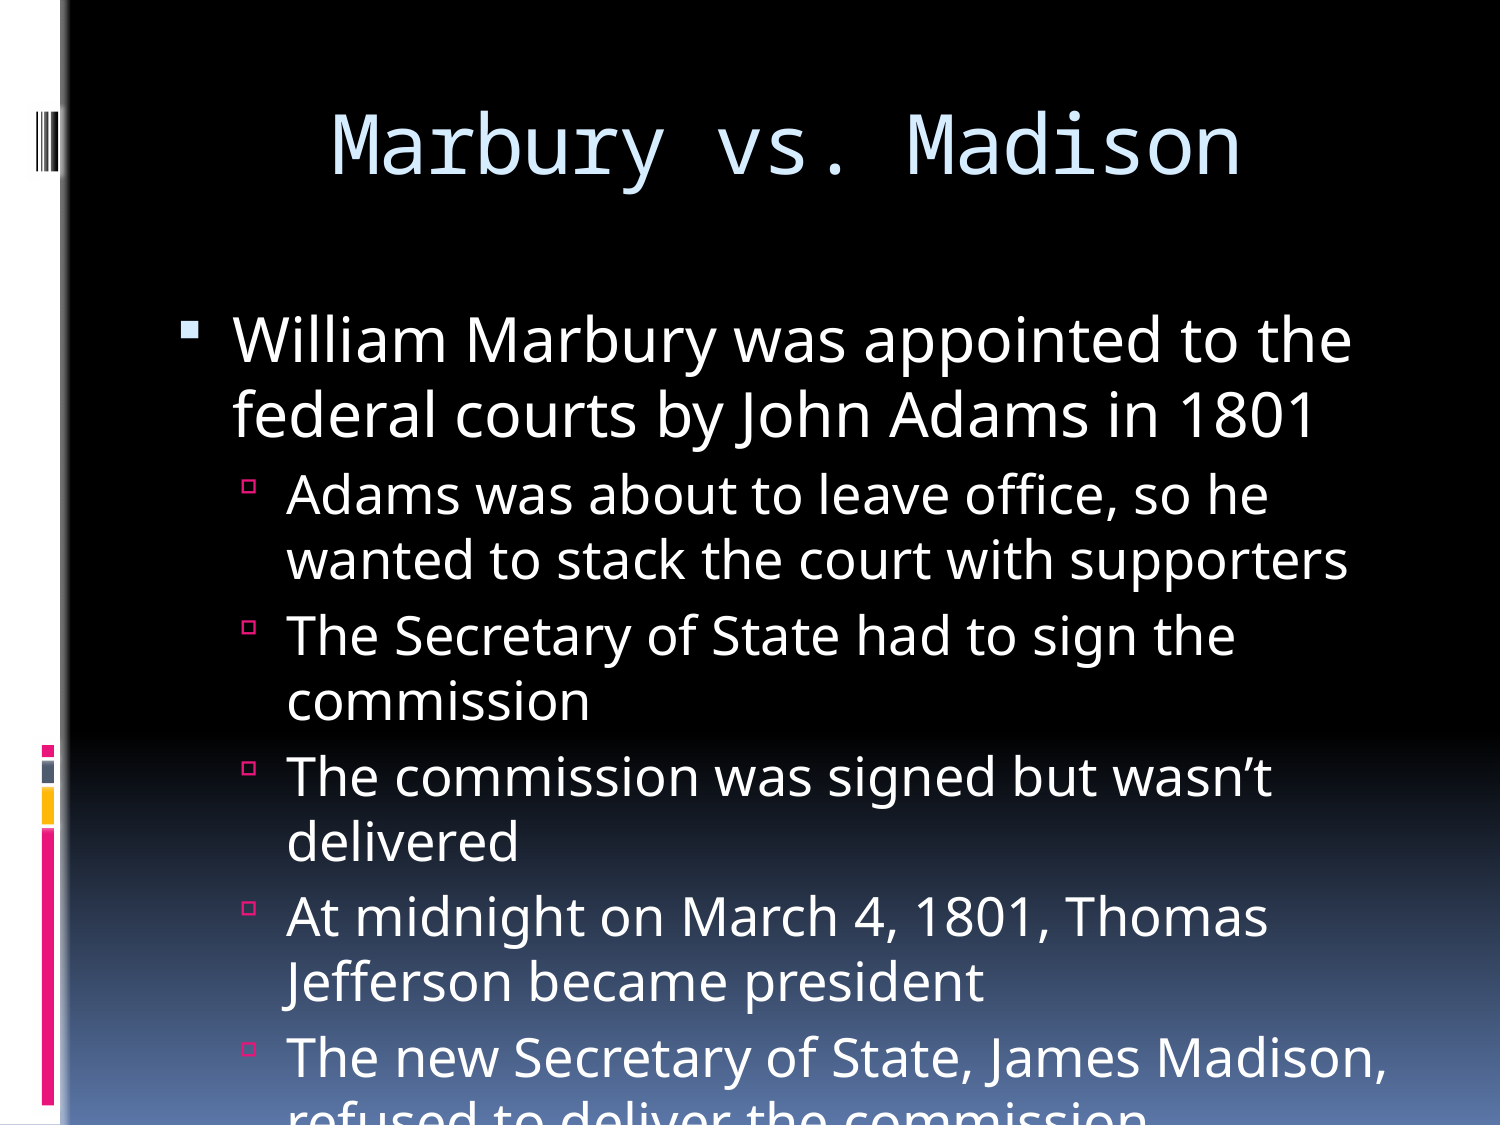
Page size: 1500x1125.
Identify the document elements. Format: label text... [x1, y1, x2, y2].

list William Marbury was appointed to the federal courts by John Adams in 1801 Adams was about to leave office, so he wanted to stack the court with supporters The Secretary of State had to sign the commission The commission was signed but wasn’t delivered At midnight on March 4, 1801, Thomas Jefferson became president The new Secretary of State, James Madison, refused to deliver the commission [150, 292, 1425, 1043]
title Marbury vs. Madison [150, 83, 1425, 234]
